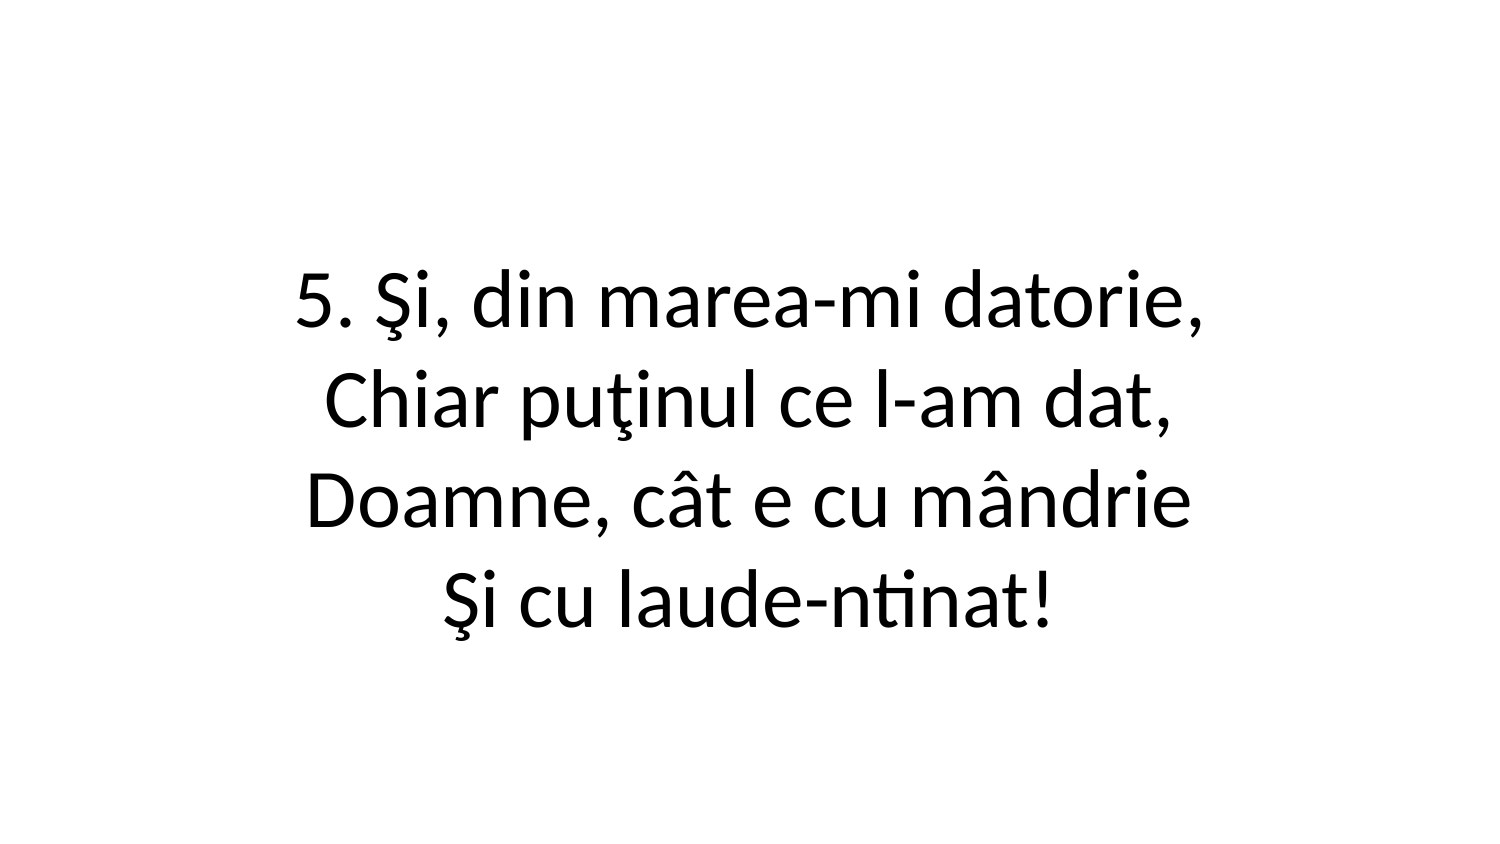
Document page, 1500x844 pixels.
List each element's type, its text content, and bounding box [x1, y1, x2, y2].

text_box 5. Şi, din marea-mi datorie, Chiar puţinul ce l-am dat, Doamne, cât e cu mândrie Şi cu laude-ntinat! [278, 192, 1222, 652]
